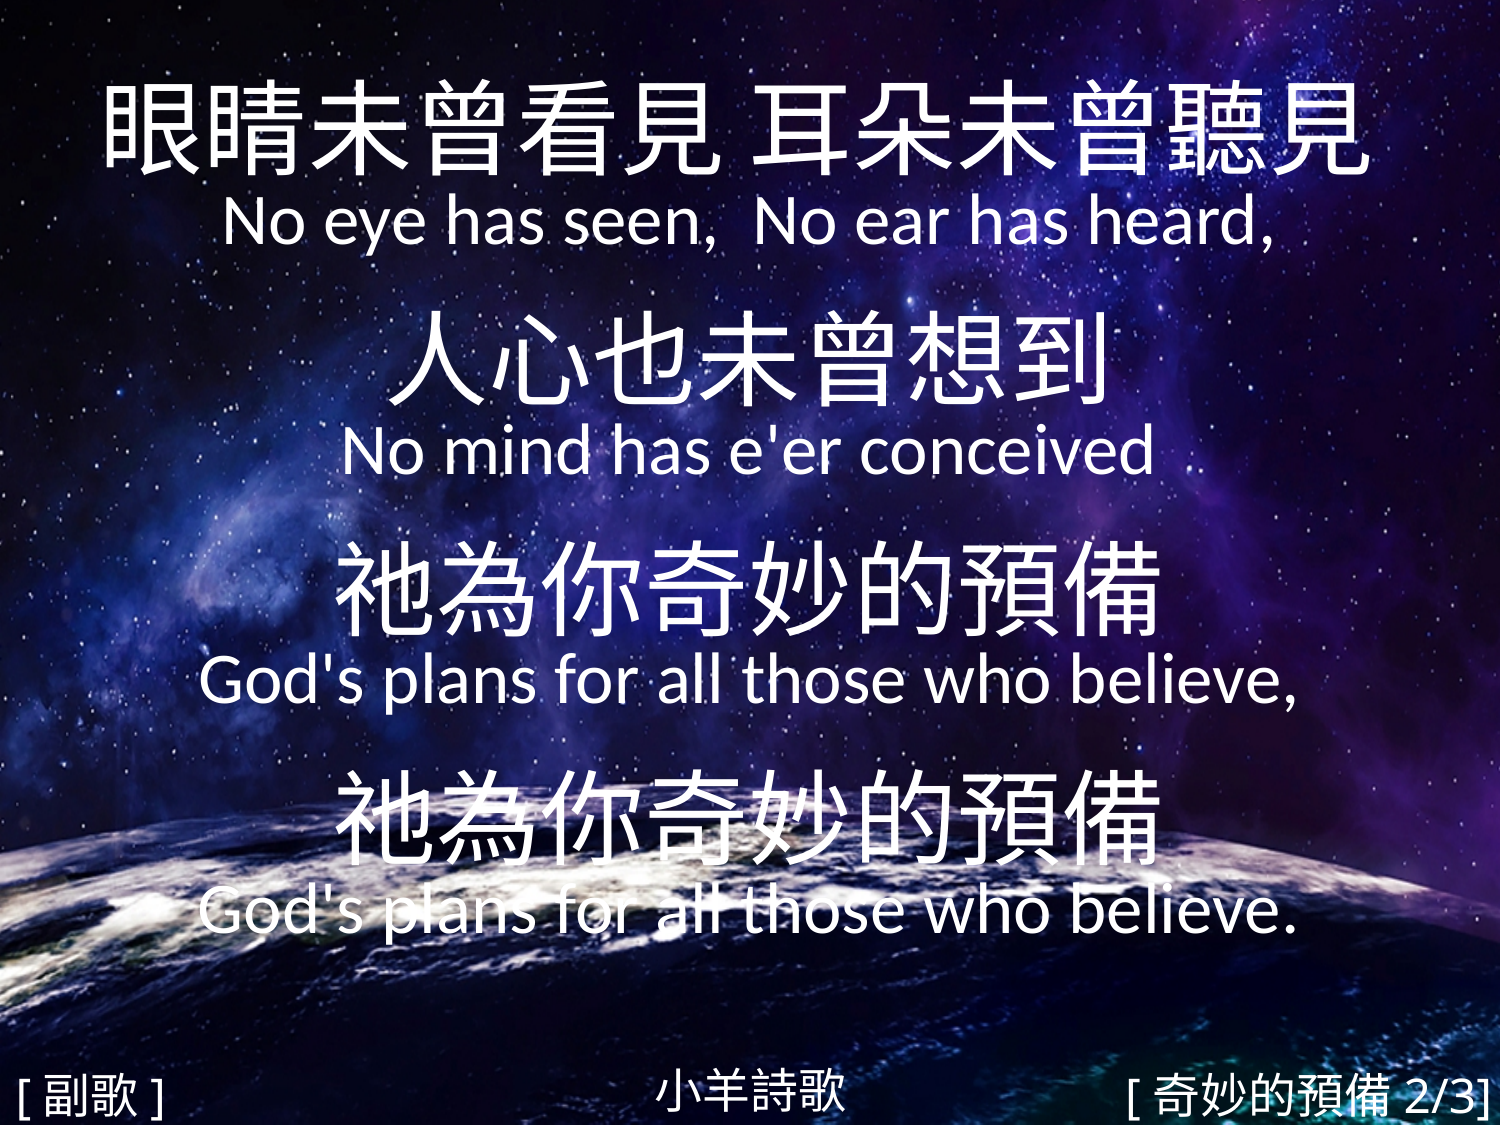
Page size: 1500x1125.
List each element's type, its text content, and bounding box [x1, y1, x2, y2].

title [0, 706, 1494, 710]
picture [0, 706, 1500, 1053]
text_box [副歌] [0, 1058, 271, 1125]
text_box 眼睛未曾看見 耳朵未曾聽見 No eye has seen, No ear has heard, 人心也未曾想到 No mind has e'er conceived 祂為你奇妙的預備 God's plans for all those who believe, 祂為你奇妙的預備 God's plans for all those who believe. [0, 0, 1500, 706]
text_box [奇妙的預備2/3] [868, 1058, 1500, 1125]
subtitle 小羊詩歌 [0, 1053, 1500, 1125]
